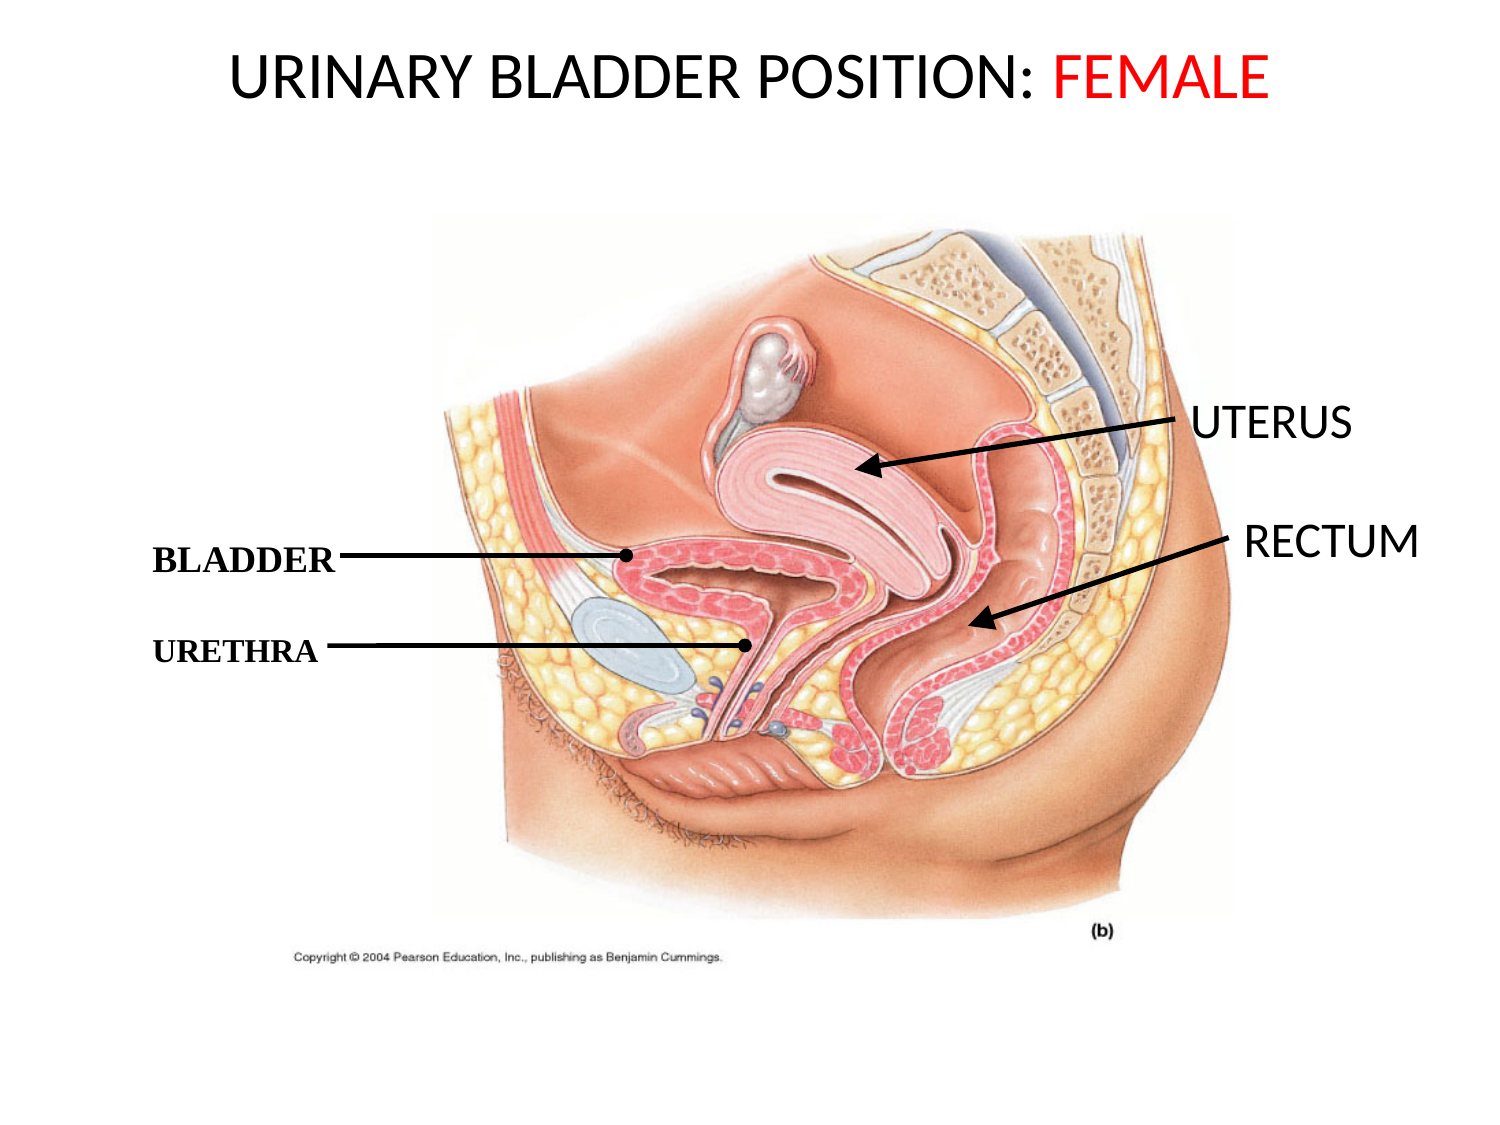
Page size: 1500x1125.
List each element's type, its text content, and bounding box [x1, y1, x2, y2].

text_box Urinary Bladder Position: Female [74, 24, 1425, 213]
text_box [137, 212, 1422, 976]
